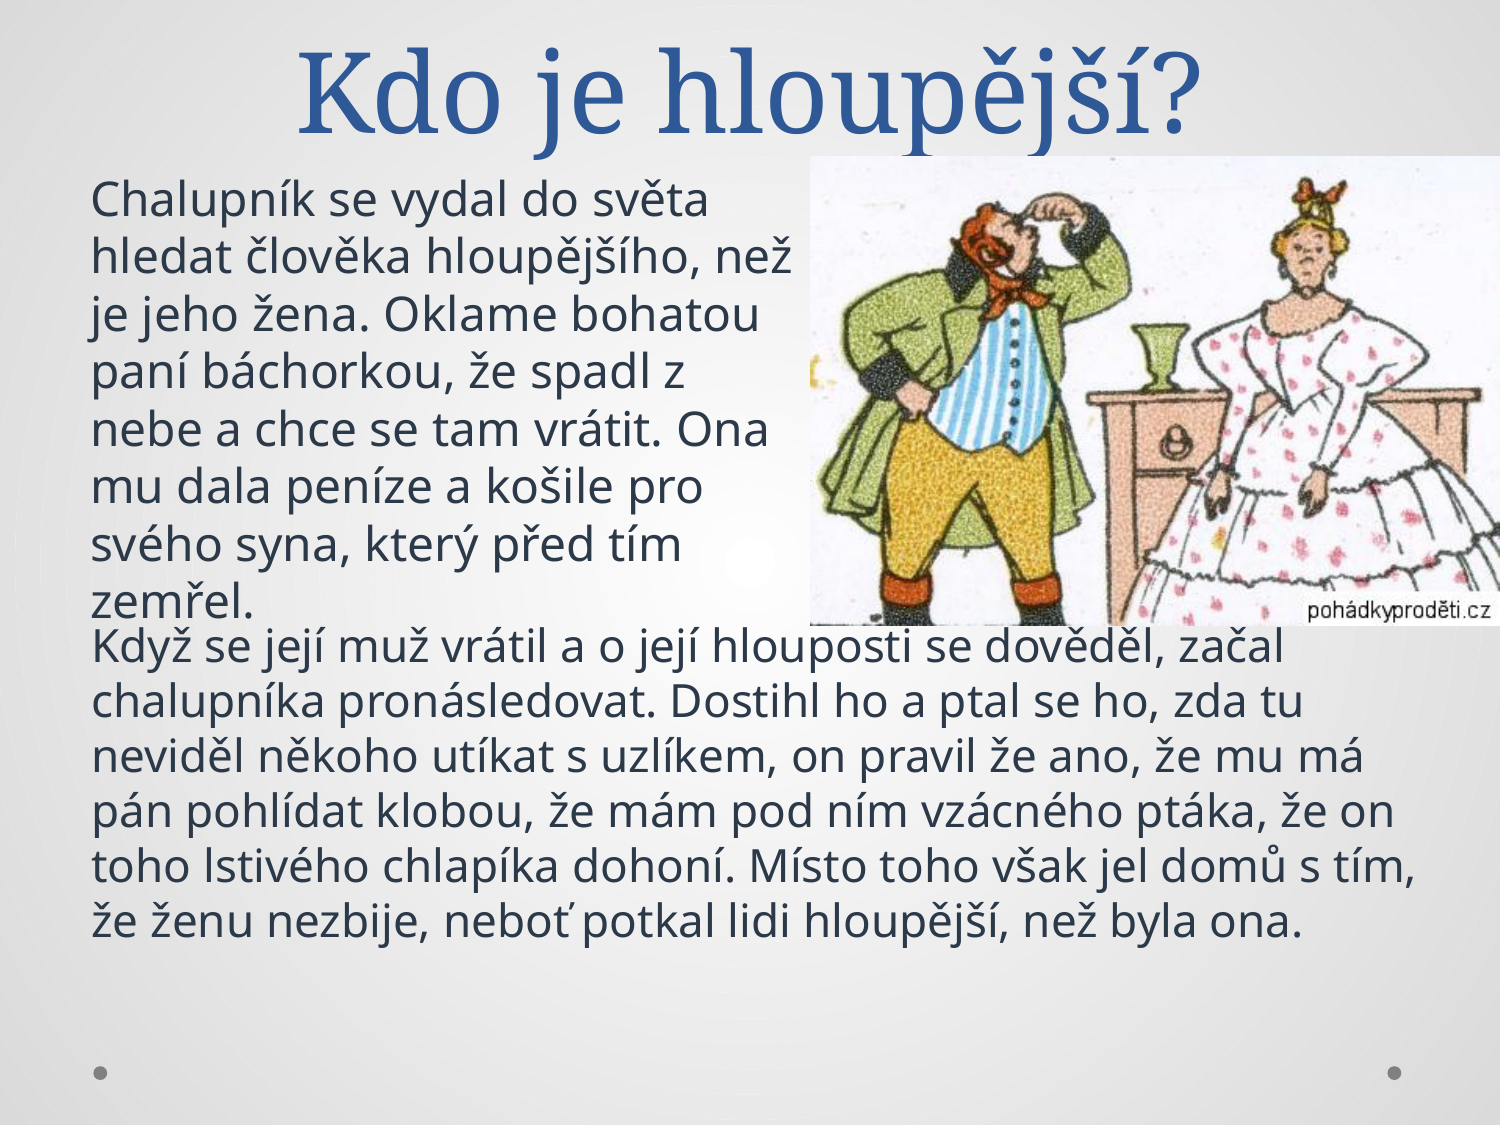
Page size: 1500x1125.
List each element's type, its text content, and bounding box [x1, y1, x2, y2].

text_box Když se její muž vrátil a o její hlouposti se dověděl, začal chalupníka pronásledovat. Dostihl ho a ptal se ho, zda tu neviděl někoho utíkat s uzlíkem, on pravil že ano, že mu má pán pohlídat klobou, že mám pod ním vzácného ptáka, že on toho lstivého chlapíka dohoní. Místo toho však jel domů s tím, že ženu nezbije, neboť potkal lidi hloupější, než byla ona. [76, 609, 1459, 955]
title Kdo je hloupější? [75, 0, 1425, 160]
list Chalupník se vydal do světa hledat člověka hloupějšího, než je jeho žena. Oklame bohatou paní báchorkou, že spadl z nebe a chce se tam vrátit. Ona mu dala peníze a košile pro svého syna, který před tím zemřel. [75, 160, 811, 1047]
picture [810, 156, 1500, 626]
